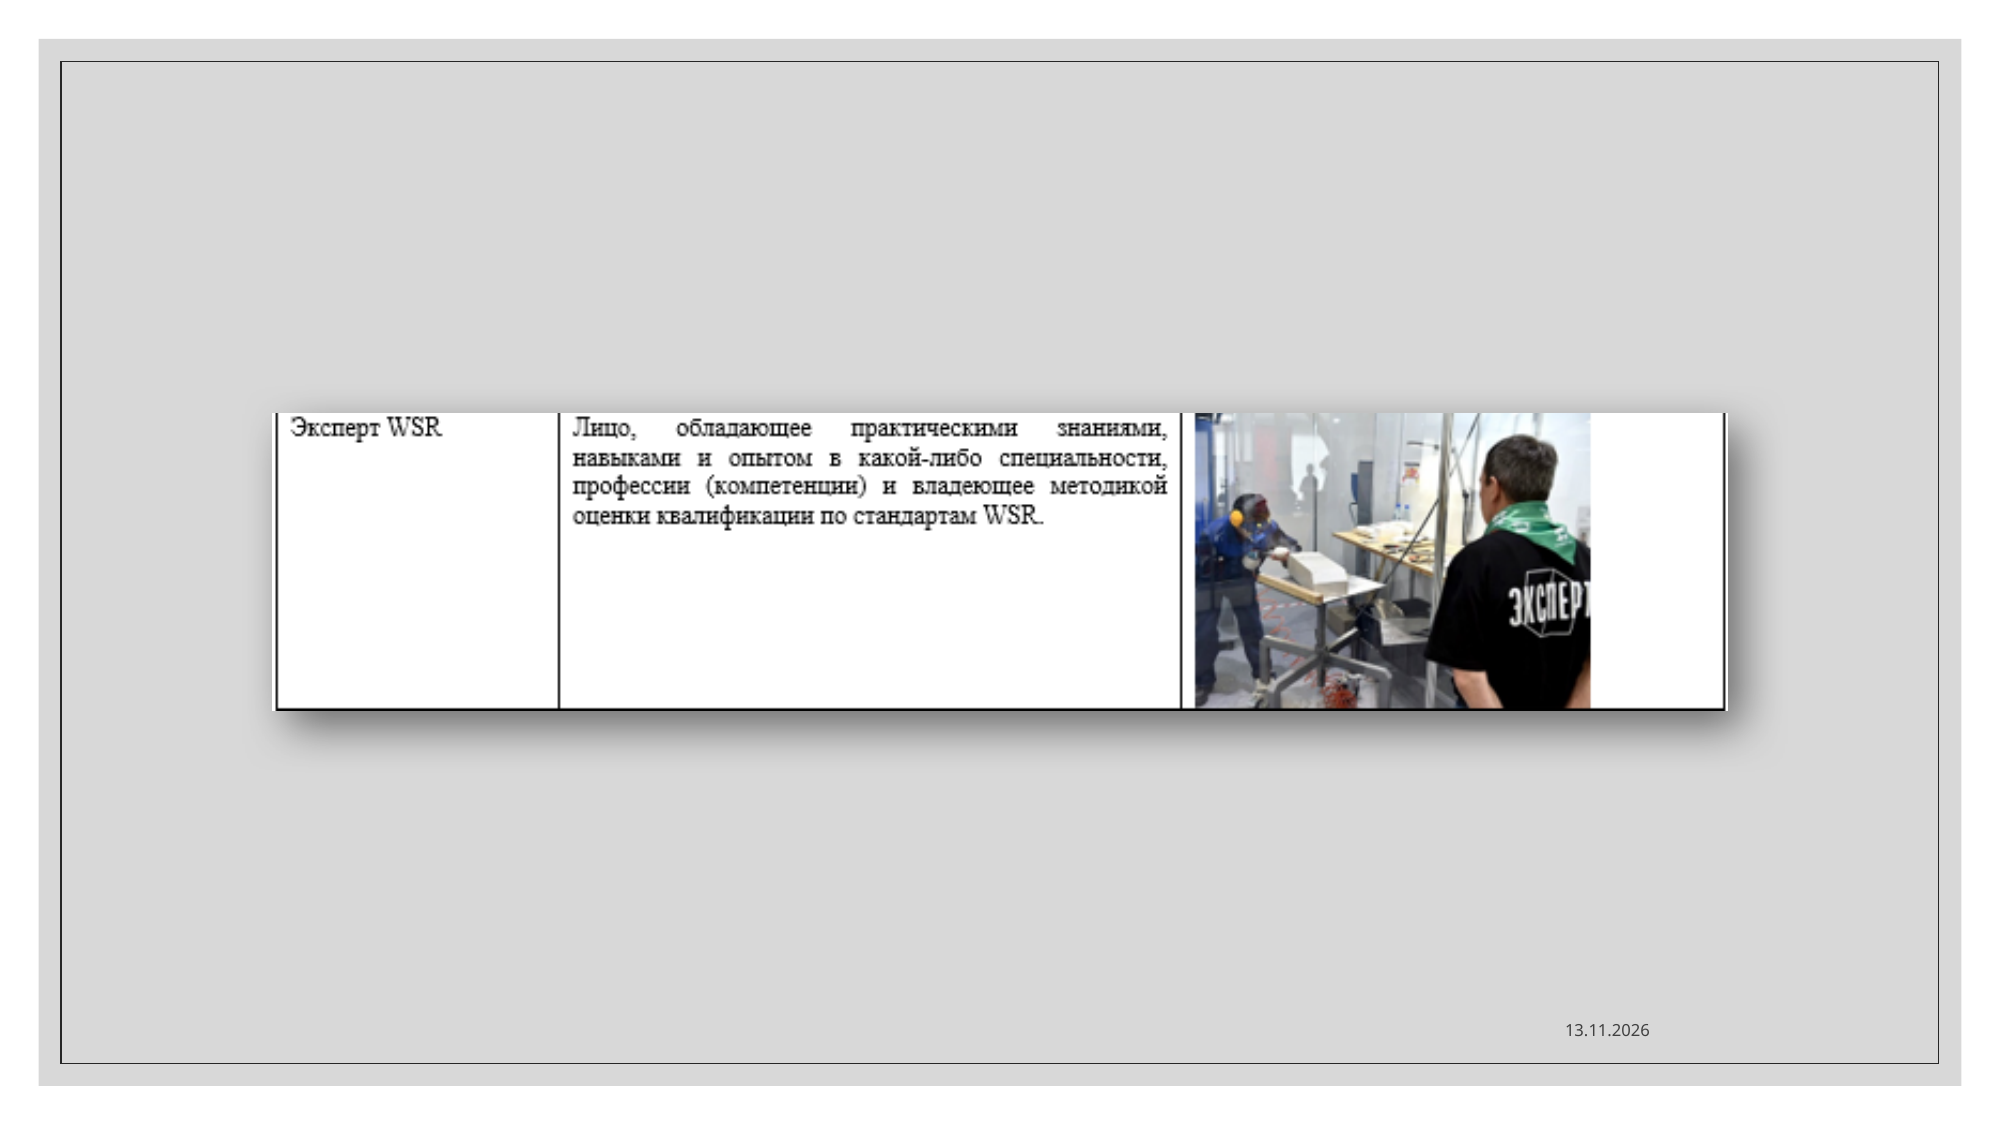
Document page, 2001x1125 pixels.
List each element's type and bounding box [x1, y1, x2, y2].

slide_number [1190, 990, 1665, 1050]
list [272, 413, 1728, 711]
